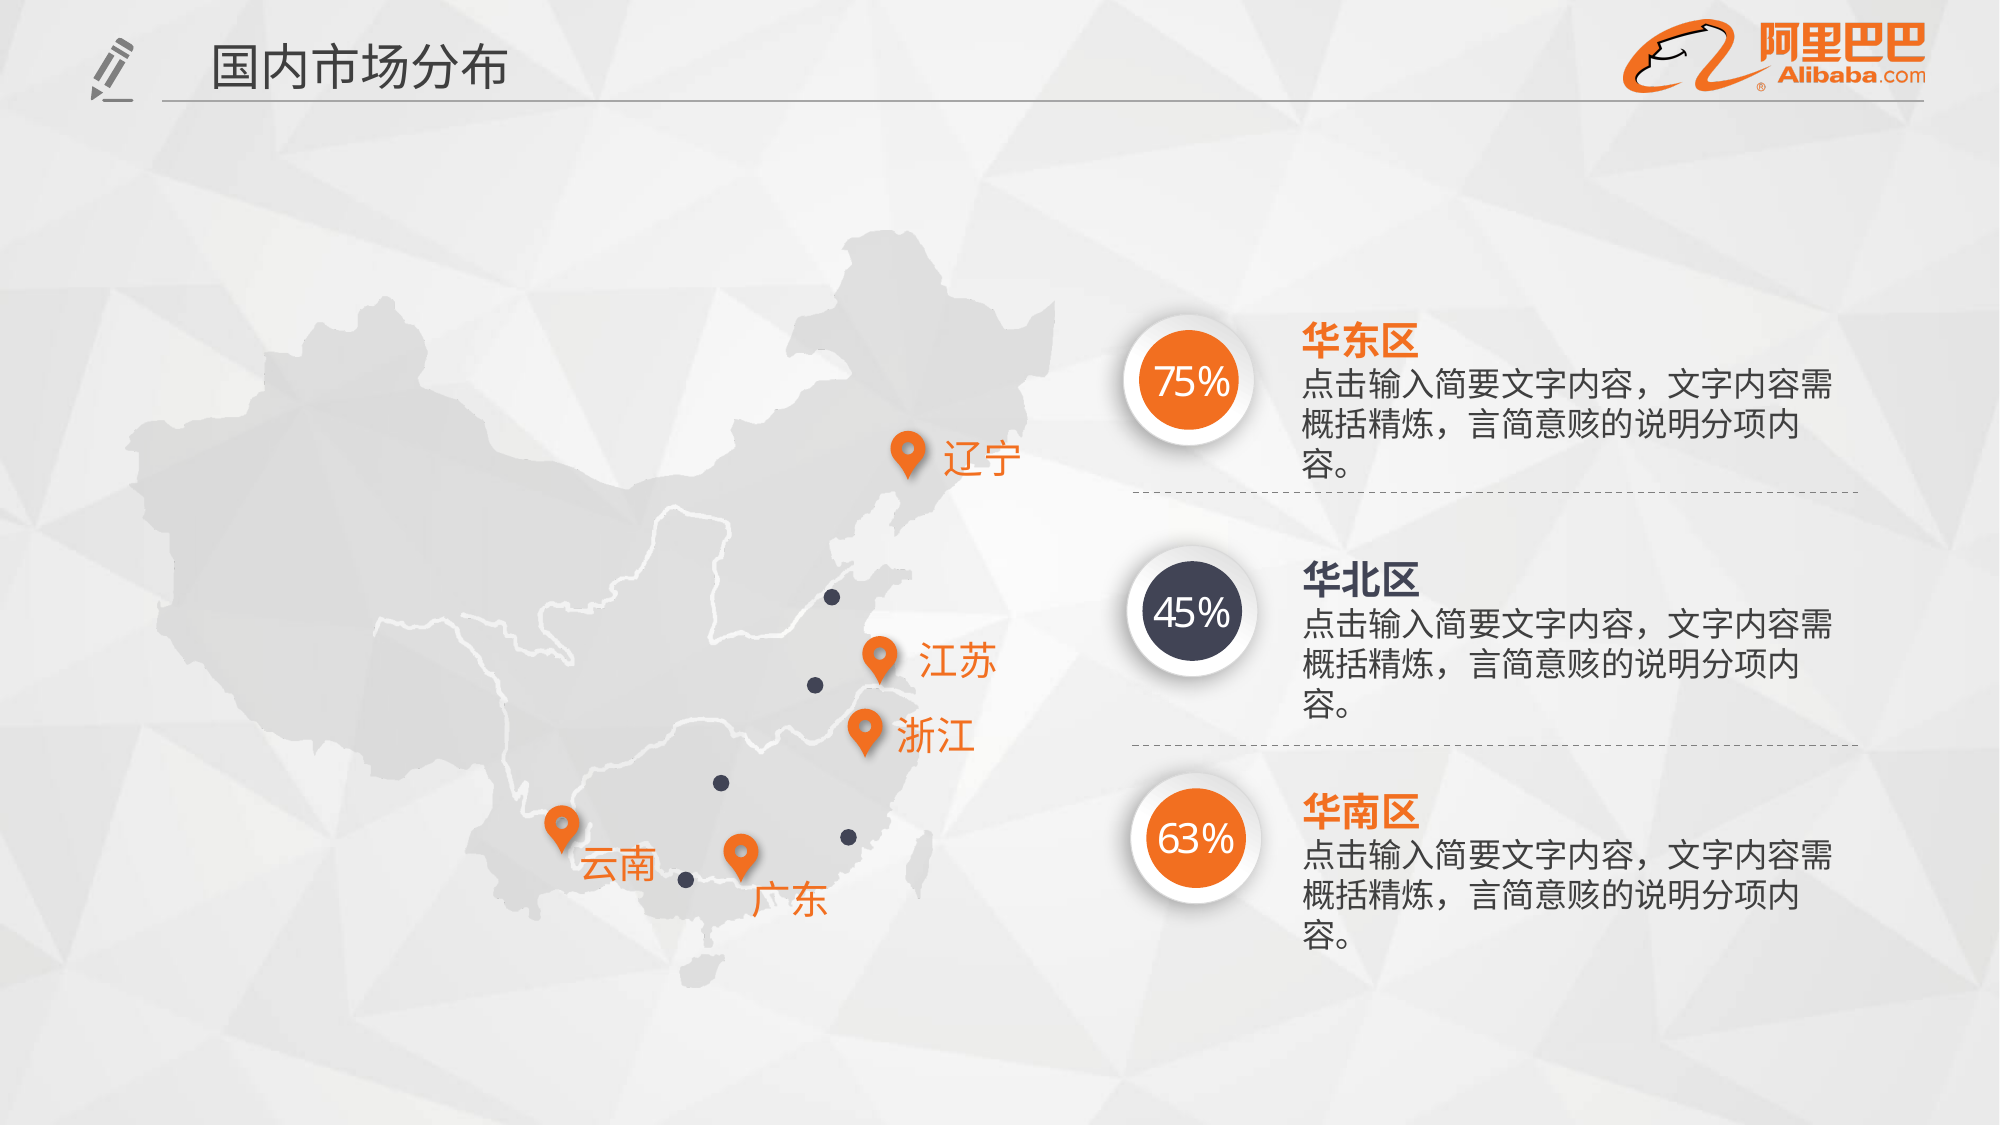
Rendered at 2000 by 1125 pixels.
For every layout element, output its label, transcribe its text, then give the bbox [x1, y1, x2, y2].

picture [0, 0, 2000, 1125]
text_box [104, 59, 126, 89]
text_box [1123, 314, 1255, 446]
text_box 华南区 点击输入简要文字内容，文字内容需概括精炼，言简意赅的说明分项内容。 [1282, 777, 1859, 965]
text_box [1126, 545, 1259, 677]
text_box 华北区 点击输入简要文字内容，文字内容需概括精炼，言简意赅的说明分项内容。 [1282, 545, 1859, 733]
text_box [115, 37, 134, 52]
text_box 华东区 点击输入简要文字内容，文字内容需概括精炼，言简意赅的说明分项内容。 [1281, 306, 1859, 492]
text_box [90, 86, 104, 101]
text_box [1130, 772, 1262, 904]
text_box [93, 52, 115, 82]
text_box [102, 98, 134, 102]
text_box [110, 45, 130, 59]
text_box 国内市场分布 [196, 28, 526, 100]
